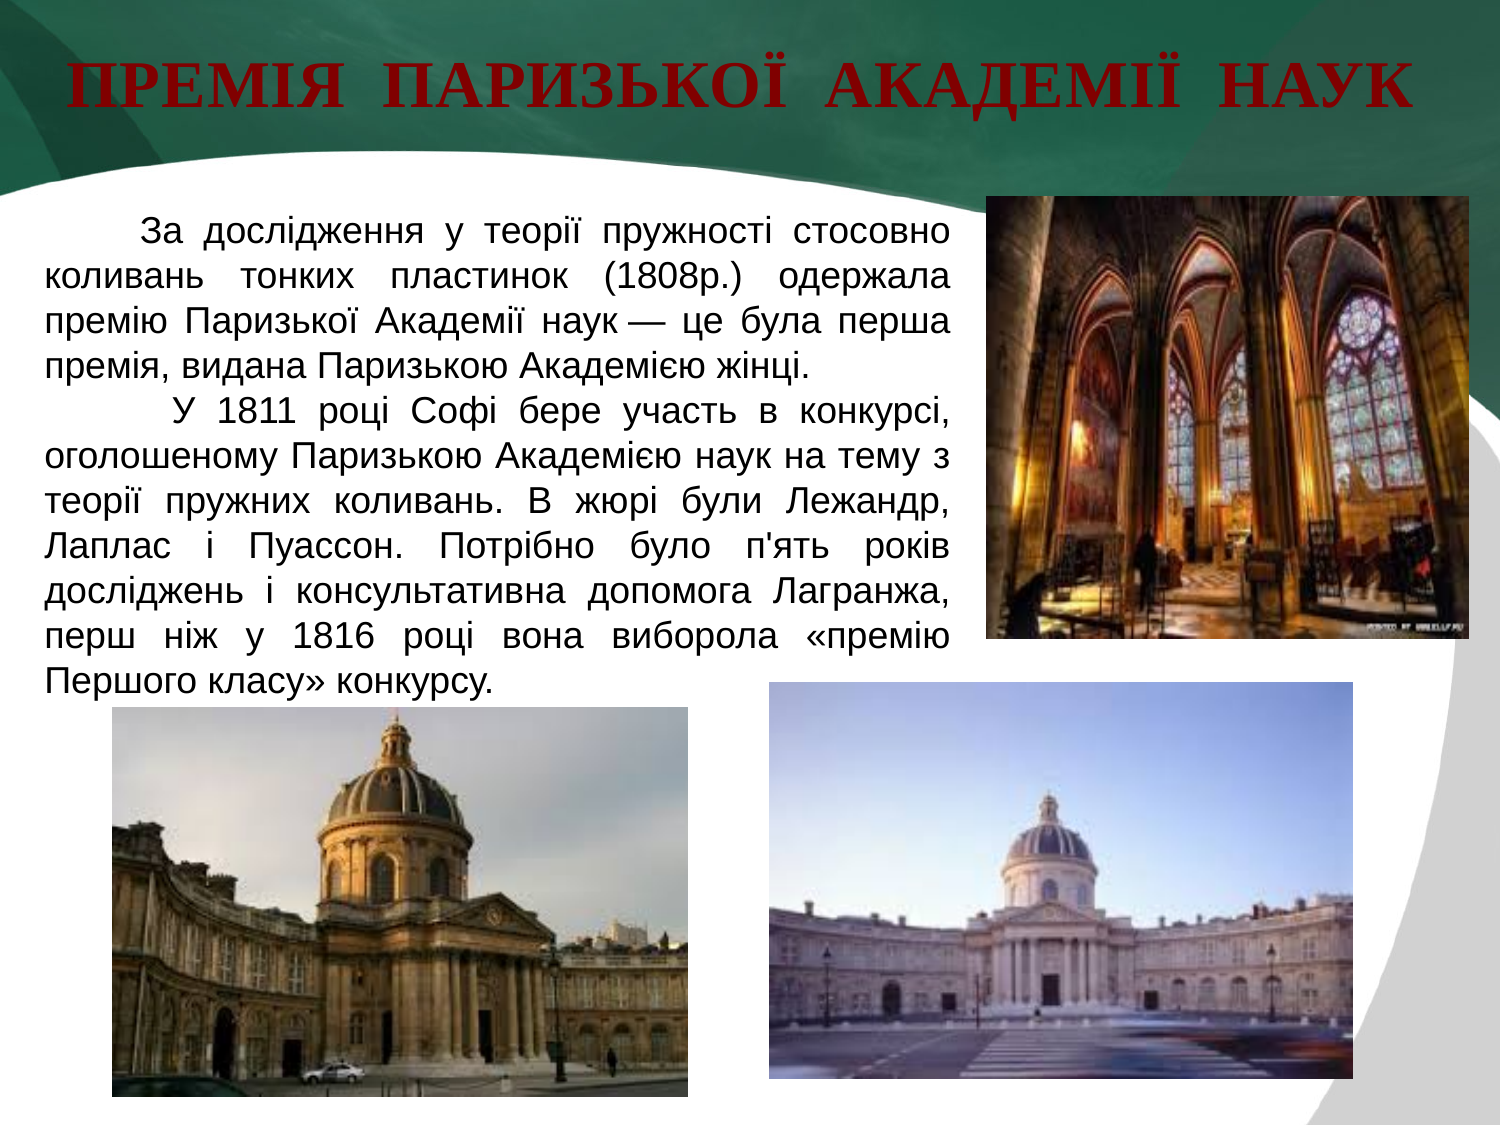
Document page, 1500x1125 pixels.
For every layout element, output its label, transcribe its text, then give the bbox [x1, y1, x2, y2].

text_box За дослідження у теорії пружності стосовно коливань тонких пластинок (1808р.) одержала премію Паризької Академії наук — це була перша премія, видана Паризькою Академією жінці. У 1811 році Софі бере участь в конкурсі, оголошеному Паризькою Академією наук на тему з теорії пружних коливань. В жюрі були Лежандр, Лаплас і Пуассон. Потрібно було п'ять років досліджень і консультативна допомога Лагранжа, перш ніж у 1816 році вона виборола «премію Першого класу» конкурсу. [29, 198, 966, 709]
picture [0, 163, 1500, 1125]
title ПРЕМІЯ ПАРИЗЬКОЇ АКАДЕМІЇ НАУК [0, 0, 1500, 163]
text_box [64, 572, 980, 627]
